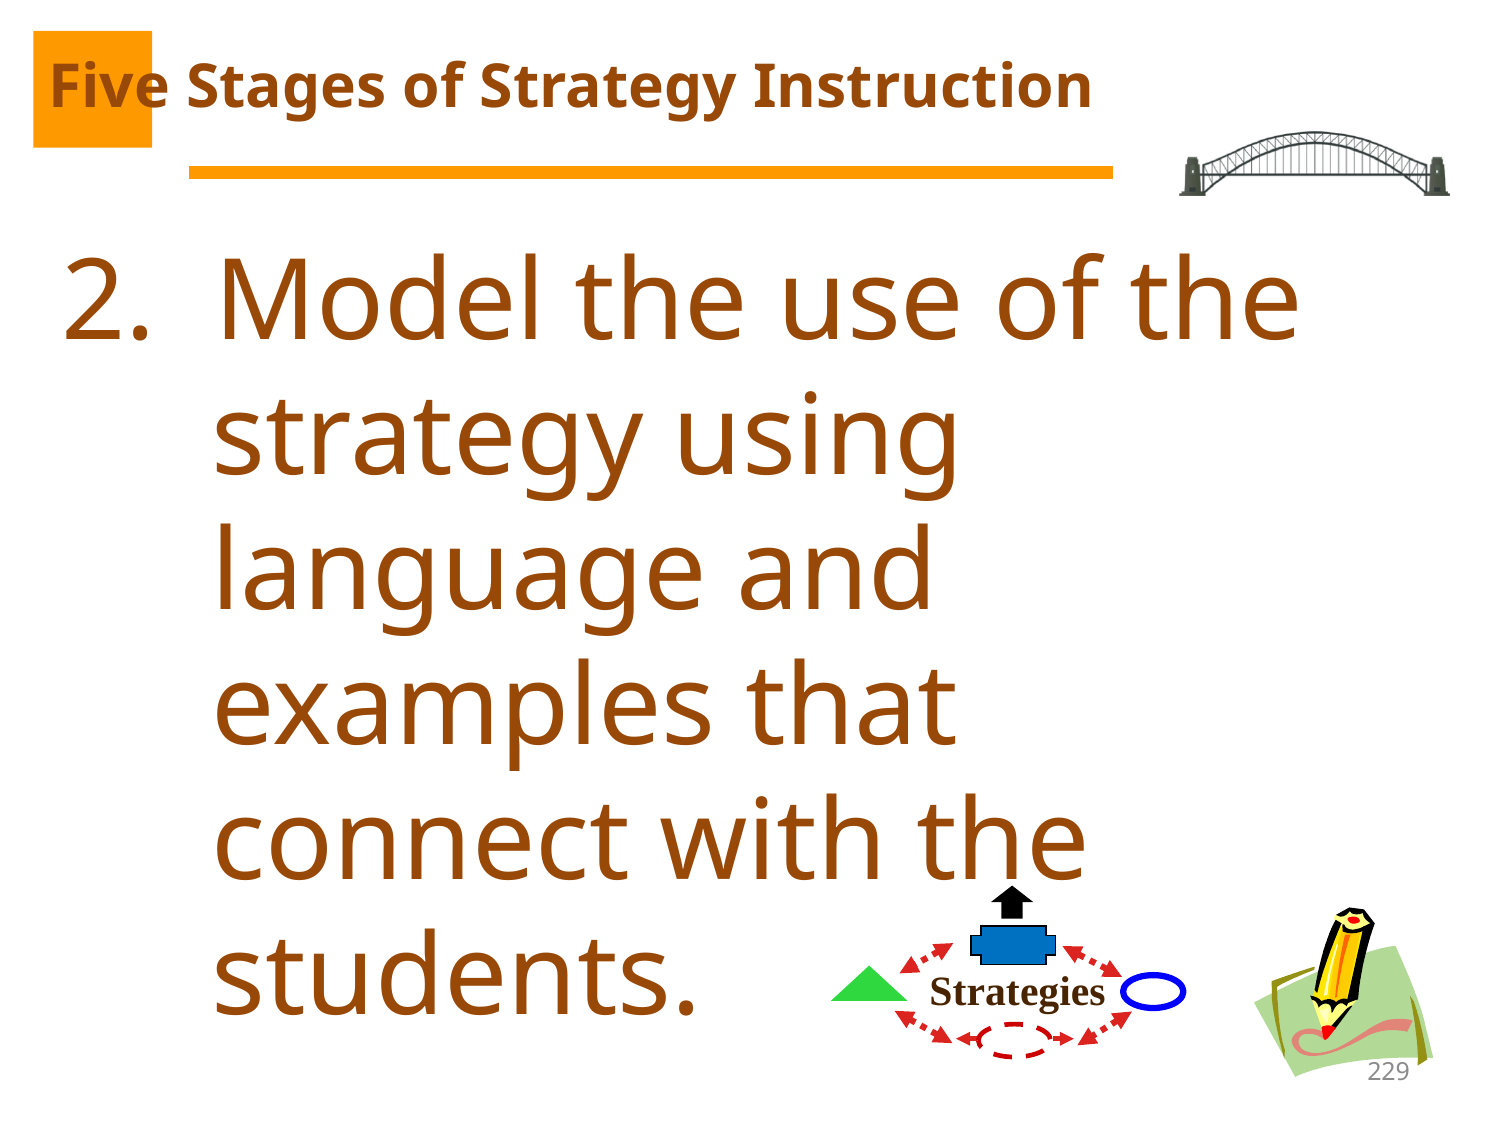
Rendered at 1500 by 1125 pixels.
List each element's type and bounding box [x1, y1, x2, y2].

list [46, 219, 1417, 1053]
slide_number [1074, 1042, 1425, 1103]
picture [1253, 904, 1437, 1080]
picture [1178, 131, 1450, 196]
text_box [830, 885, 1184, 1058]
title [33, 14, 1336, 151]
